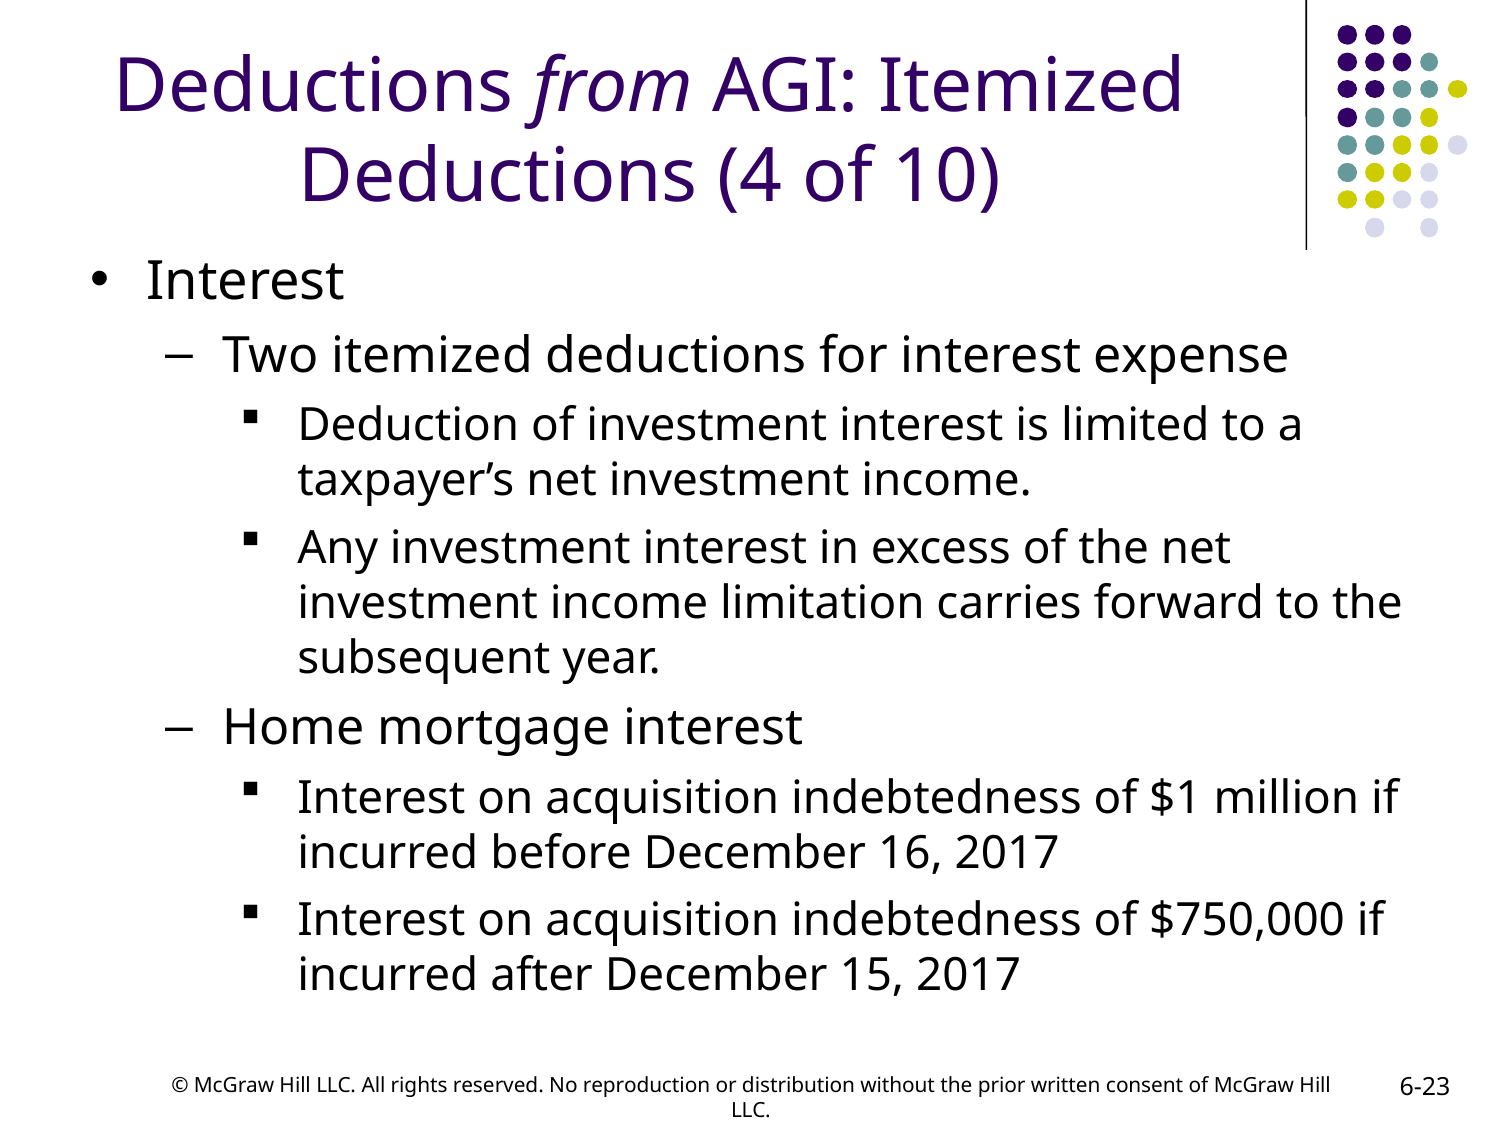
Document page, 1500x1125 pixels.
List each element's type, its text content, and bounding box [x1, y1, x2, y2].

title Deductions from AGI: Itemized Deductions (4 of 10) [25, 24, 1275, 228]
list Interest Two itemized deductions for interest expense Deduction of investment interest is limited to a taxpayer’s net investment income. Any investment interest in excess of the net investment income limitation carries forward to the subsequent year. Home mortgage interest Interest on acquisition indebtedness of $1 million if incurred before December 16, 2017 Interest on acquisition indebtedness of $750,000 if incurred after December 15, 2017 [75, 237, 1425, 1013]
